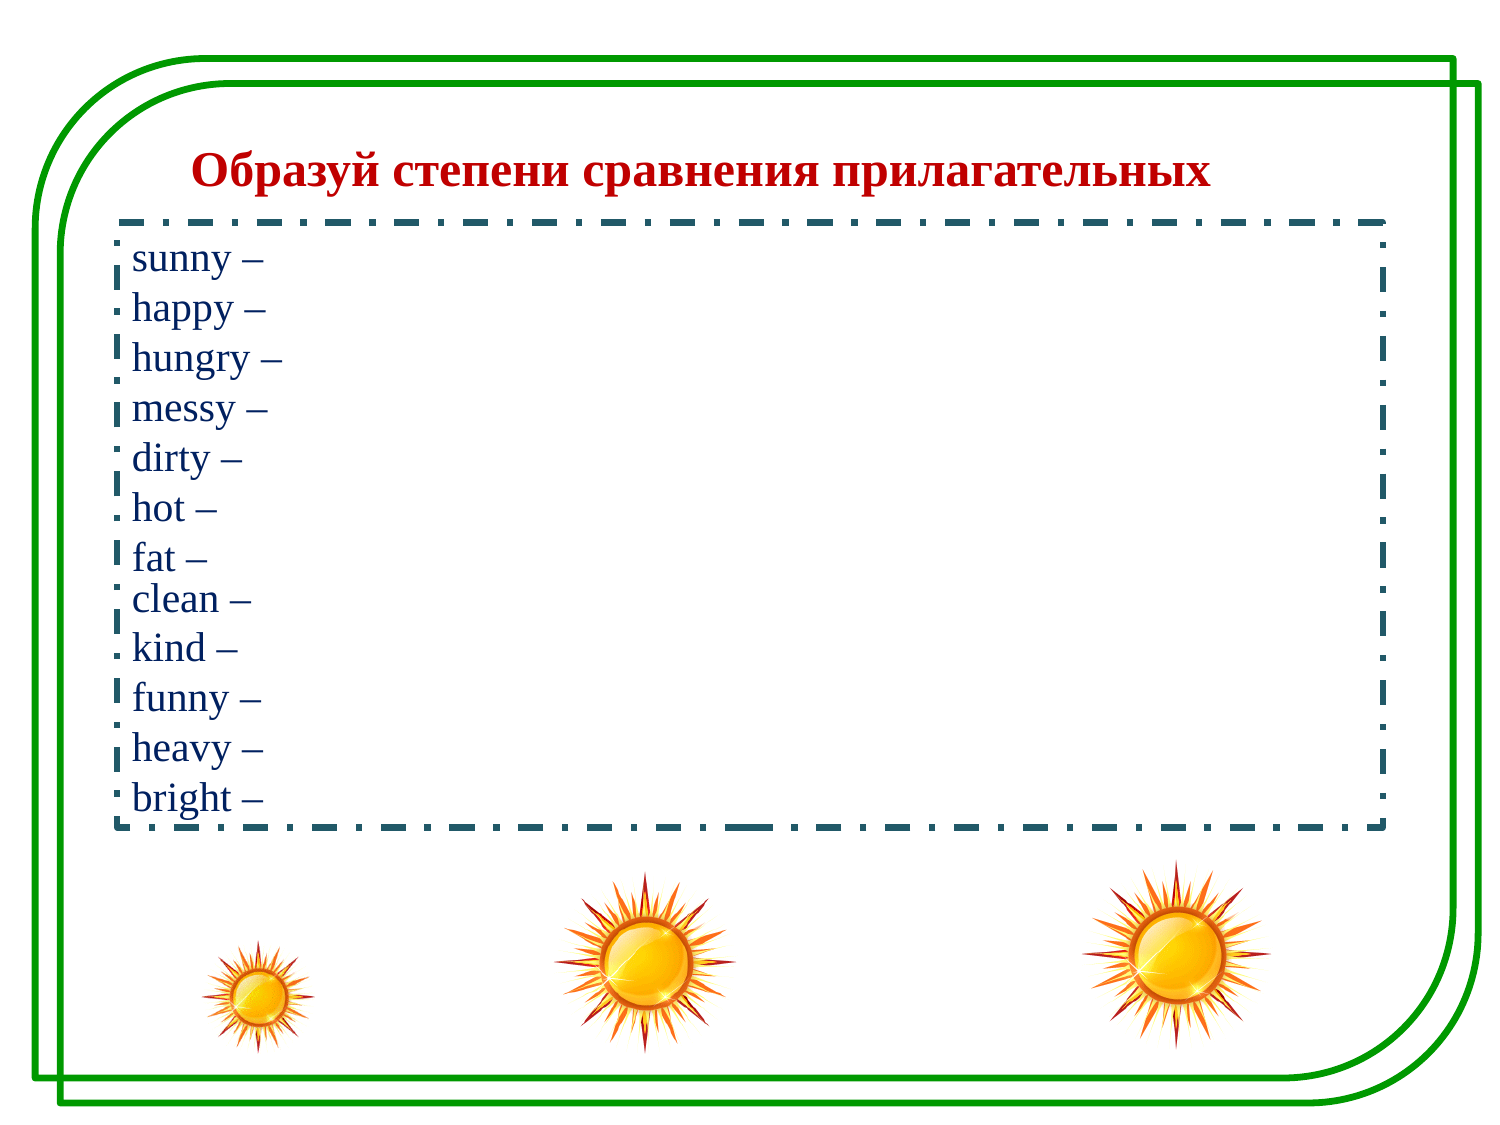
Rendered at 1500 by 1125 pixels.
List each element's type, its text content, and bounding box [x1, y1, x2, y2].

text_box Образуй степени сравнения прилагательных [175, 128, 1243, 204]
picture [1077, 855, 1274, 1051]
text_box [33, 56, 1456, 1081]
text_box [58, 81, 1481, 1106]
picture [198, 937, 317, 1055]
text_box sunny – happy – hungry – messy – dirty – hot – fat – clean – kind – funny – heavy – bright – [117, 222, 1383, 828]
picture [550, 866, 739, 1055]
